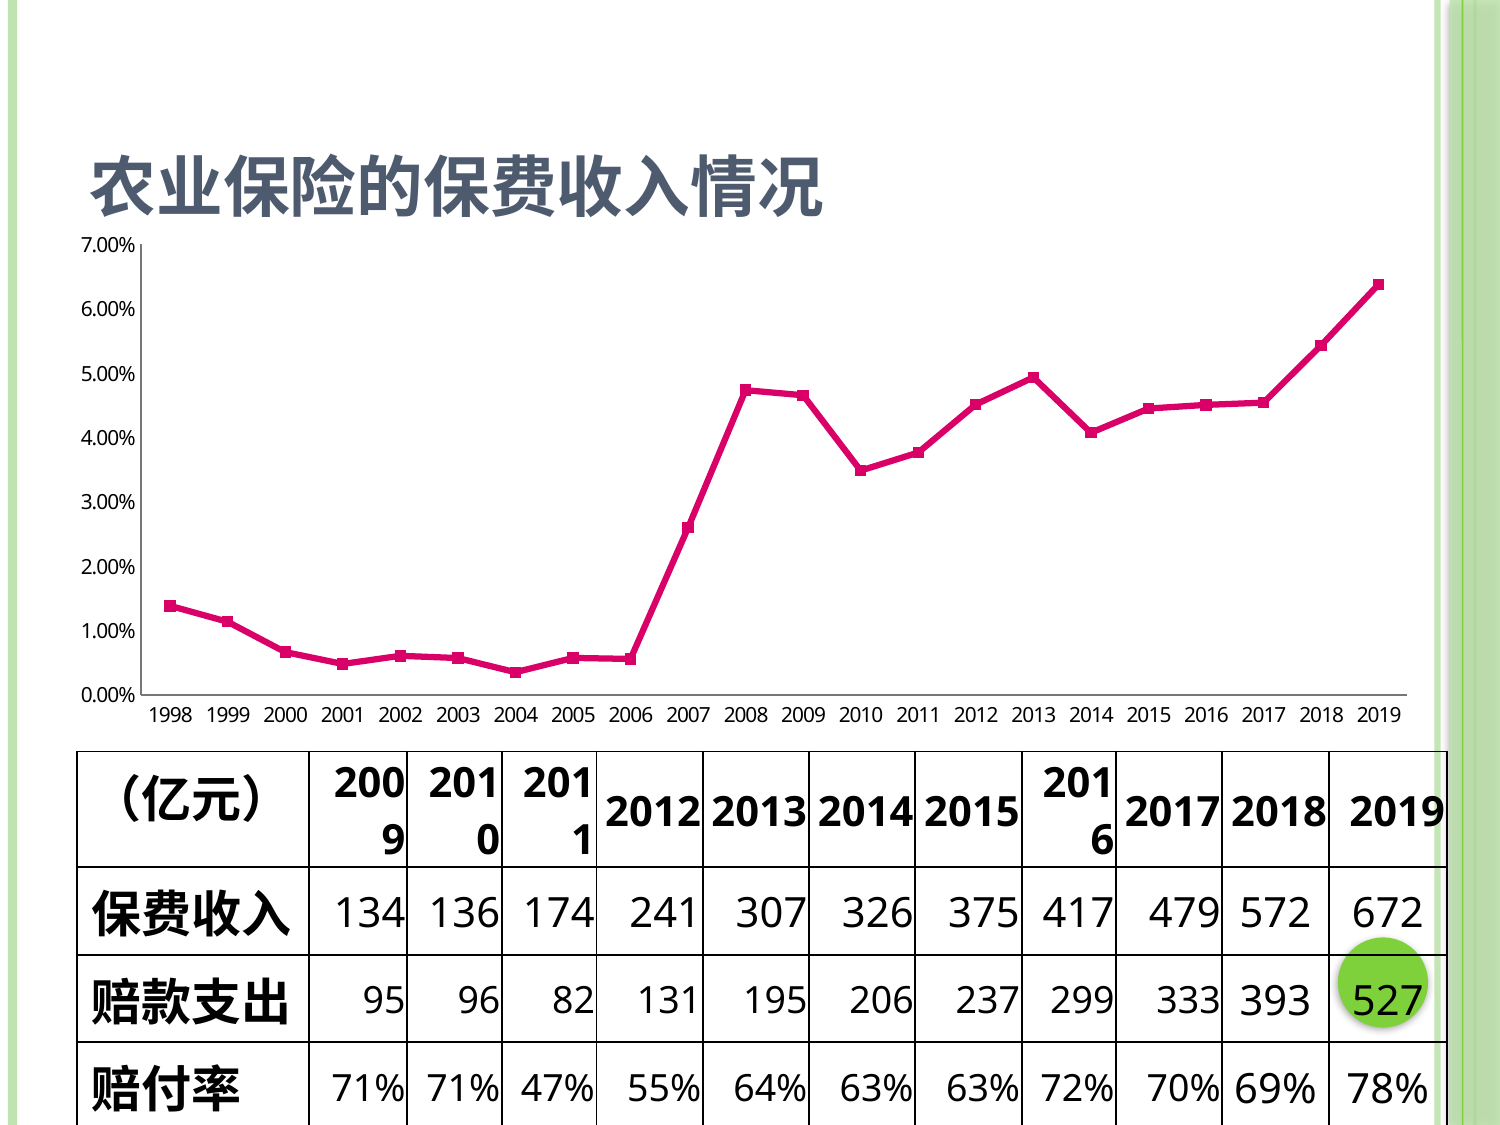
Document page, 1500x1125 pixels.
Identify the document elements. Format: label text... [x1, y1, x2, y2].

table_header 2013 [704, 752, 808, 866]
table_cell 131 [597, 956, 702, 1041]
table_cell 206 [810, 956, 914, 1041]
table_cell 82 [503, 956, 596, 1041]
table_cell 69% [1223, 1043, 1328, 1125]
table_cell 136 [408, 868, 501, 954]
title 农业保险的保费收入情况 [75, 45, 1300, 216]
table_header 2010 [408, 752, 501, 866]
table_cell 237 [916, 956, 1021, 1041]
table_cell 71% [310, 1043, 406, 1125]
table_header 2011 [503, 752, 596, 866]
table_cell 96 [408, 956, 501, 1041]
table_cell 63% [810, 1043, 914, 1125]
table_cell 95 [310, 956, 406, 1041]
table_header 2017 [1117, 752, 1221, 866]
chart [52, 219, 1436, 741]
table_cell 333 [1117, 956, 1221, 1041]
table_header 2012 [597, 752, 702, 866]
table_cell 241 [597, 868, 702, 954]
table_header 2018 [1223, 752, 1328, 866]
table_header 2014 [810, 752, 914, 866]
table_cell 572 [1223, 868, 1328, 954]
table_cell 417 [1023, 868, 1115, 954]
table_header 2019 [1330, 752, 1446, 866]
table_header 2016 [1023, 752, 1115, 866]
table_cell 375 [916, 868, 1021, 954]
table_cell 64% [704, 1043, 808, 1125]
table_cell 70% [1117, 1043, 1221, 1125]
table_cell 47% [503, 1043, 596, 1125]
table_cell 326 [810, 868, 914, 954]
table_cell 保费收入 [78, 868, 308, 954]
table_cell 55% [597, 1043, 702, 1125]
table_cell 78% [1330, 1043, 1446, 1125]
table_cell 527 [1330, 956, 1446, 1041]
table_header 2015 [916, 752, 1021, 866]
table_cell 672 [1330, 868, 1446, 954]
table_cell 299 [1023, 956, 1115, 1041]
table_cell 134 [310, 868, 406, 954]
table_header 2009 [310, 752, 406, 866]
table_cell 71% [408, 1043, 501, 1125]
table_cell 赔付率 [78, 1043, 308, 1125]
table_cell 赔款支出 [78, 956, 308, 1041]
table_cell 63% [916, 1043, 1021, 1125]
table_header （亿元） [78, 752, 308, 866]
table_cell 307 [704, 868, 808, 954]
table_cell 72% [1023, 1043, 1115, 1125]
table_cell 393 [1223, 956, 1328, 1041]
table_cell 195 [704, 956, 808, 1041]
table_cell 479 [1117, 868, 1221, 954]
table_cell 174 [503, 868, 596, 954]
